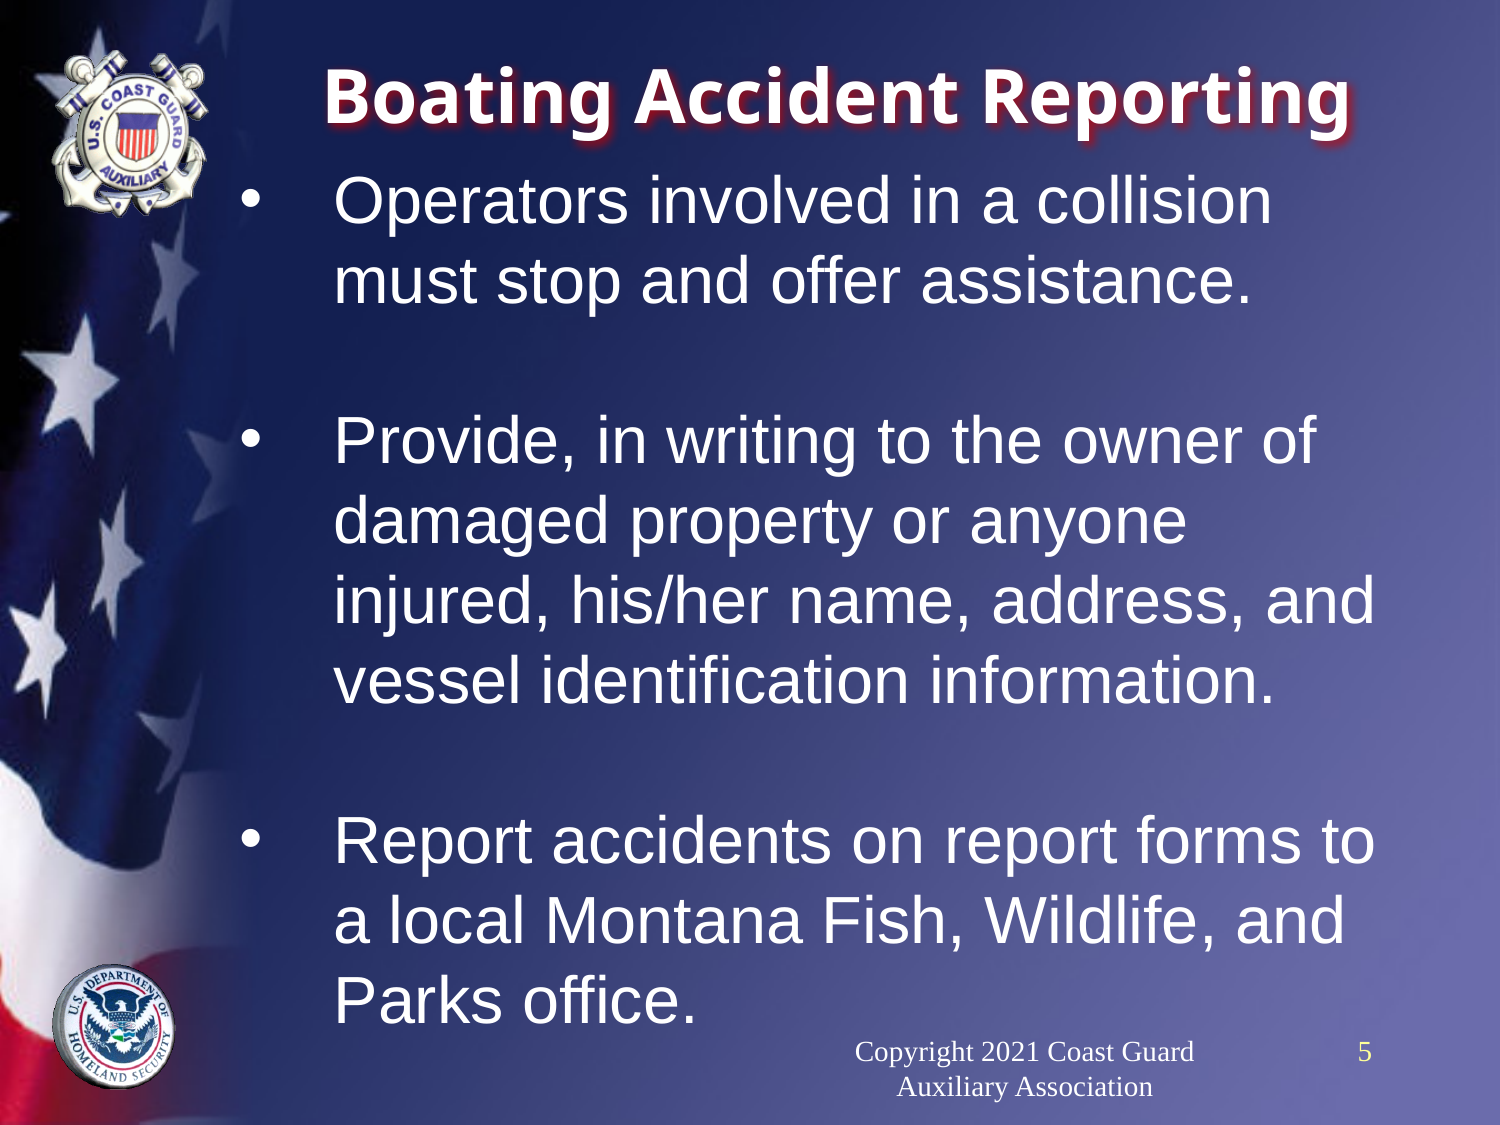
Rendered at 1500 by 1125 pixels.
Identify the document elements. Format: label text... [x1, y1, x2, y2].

picture [0, 0, 1500, 1125]
slide_number 5 [1263, 1045, 1388, 1100]
text_box Operators involved in a collision must stop and offer assistance. Provide, in writing to the owner of damaged property or anyone injured, his/her name, address, and vessel identification information. Report accidents on report forms to a local Montana Fish, Wildlife, and Parks office. [224, 149, 1438, 1045]
footer Copyright 2021 Coast Guard Auxiliary Association [787, 1024, 1263, 1100]
title Boating Accident Reporting [225, 0, 1450, 188]
